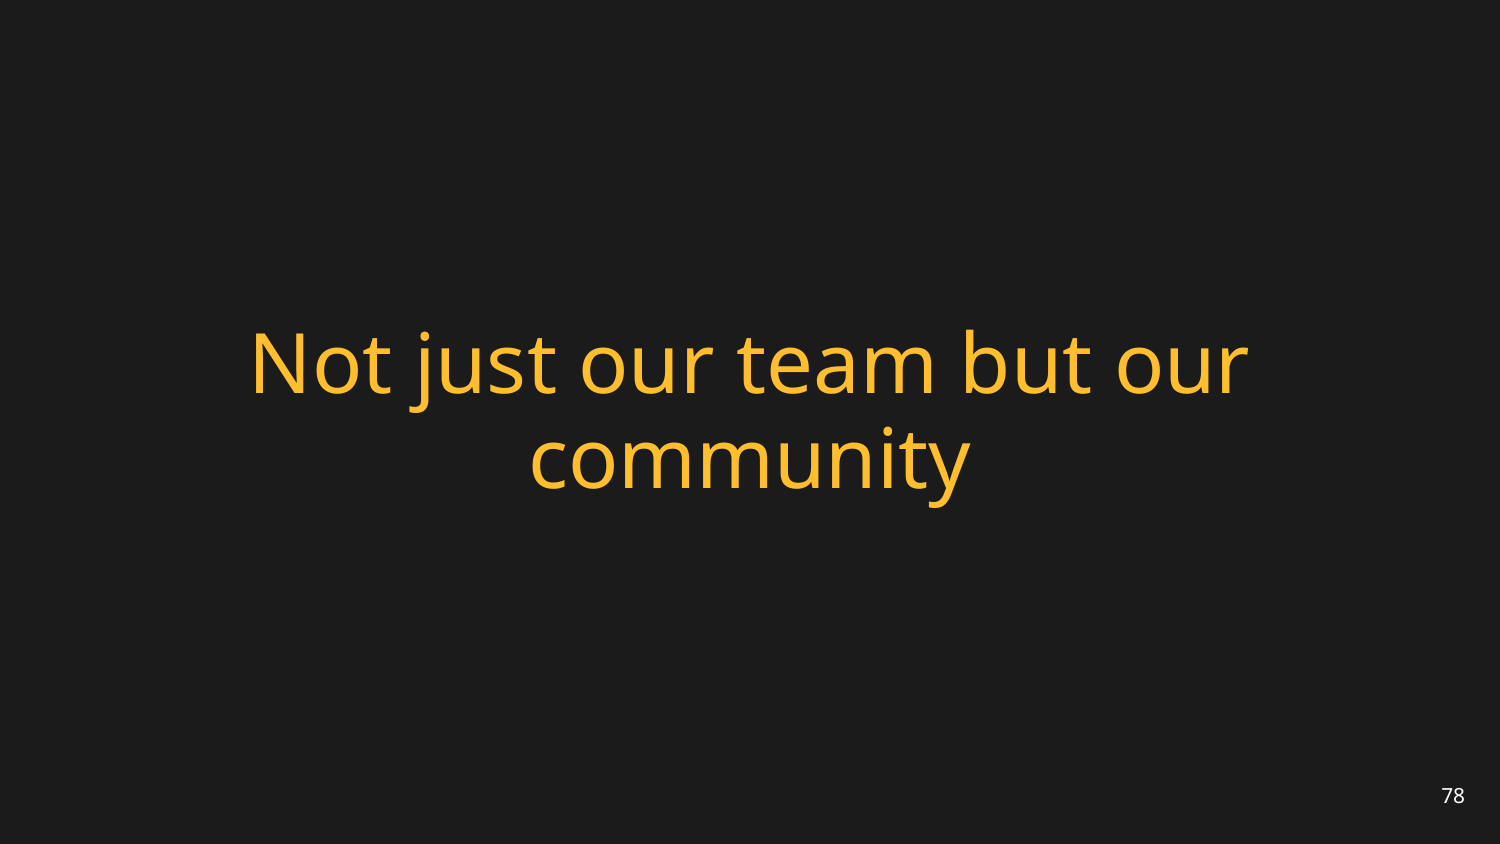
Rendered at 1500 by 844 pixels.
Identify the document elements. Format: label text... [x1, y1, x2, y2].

title Not just our team but our community [51, 72, 1449, 753]
slide_number 78 [1389, 764, 1480, 830]
